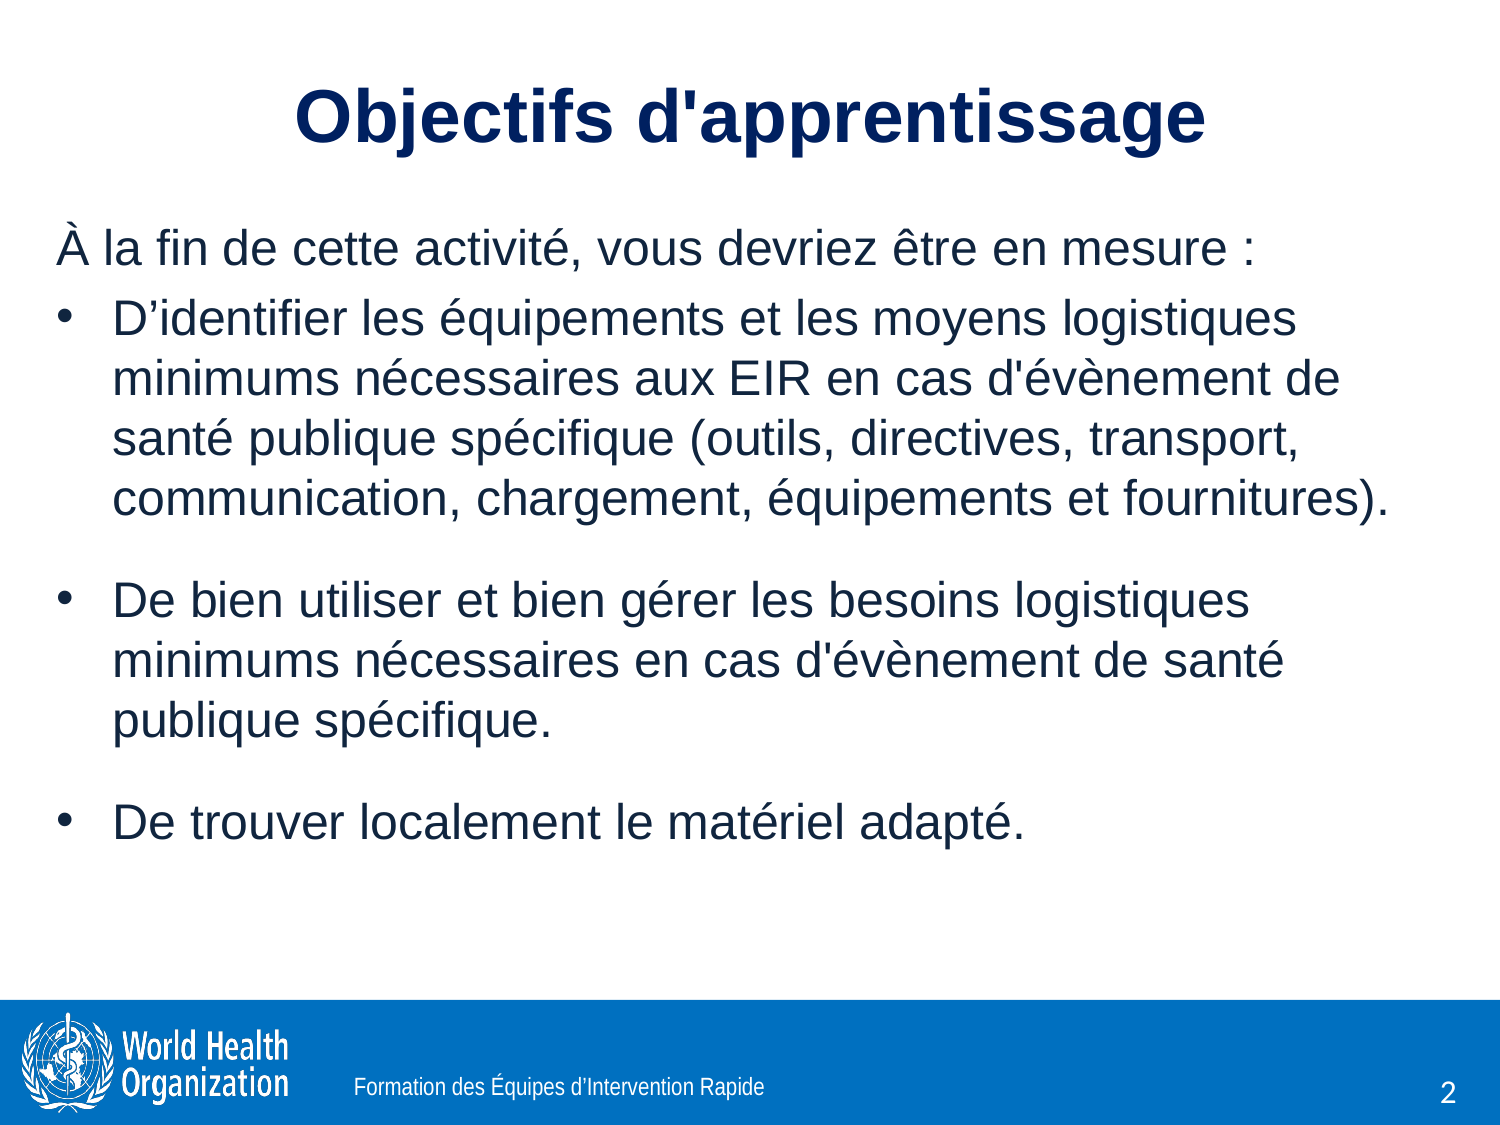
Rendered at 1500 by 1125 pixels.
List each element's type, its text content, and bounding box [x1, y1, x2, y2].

picture [21, 1012, 288, 1113]
list À la fin de cette activité, vous devriez être en mesure : D’identifier les équipements et les moyens logistiques minimums nécessaires aux EIR en cas d'évènement de santé publique spécifique (outils, directives, transport, communication, chargement, équipements et fournitures). De bien utiliser et bien gérer les besoins logistiques minimums nécessaires en cas d'évènement de santé publique spécifique. De trouver localement le matériel adapté. [41, 208, 1427, 965]
title Objectifs d'apprentissage [76, 19, 1427, 207]
